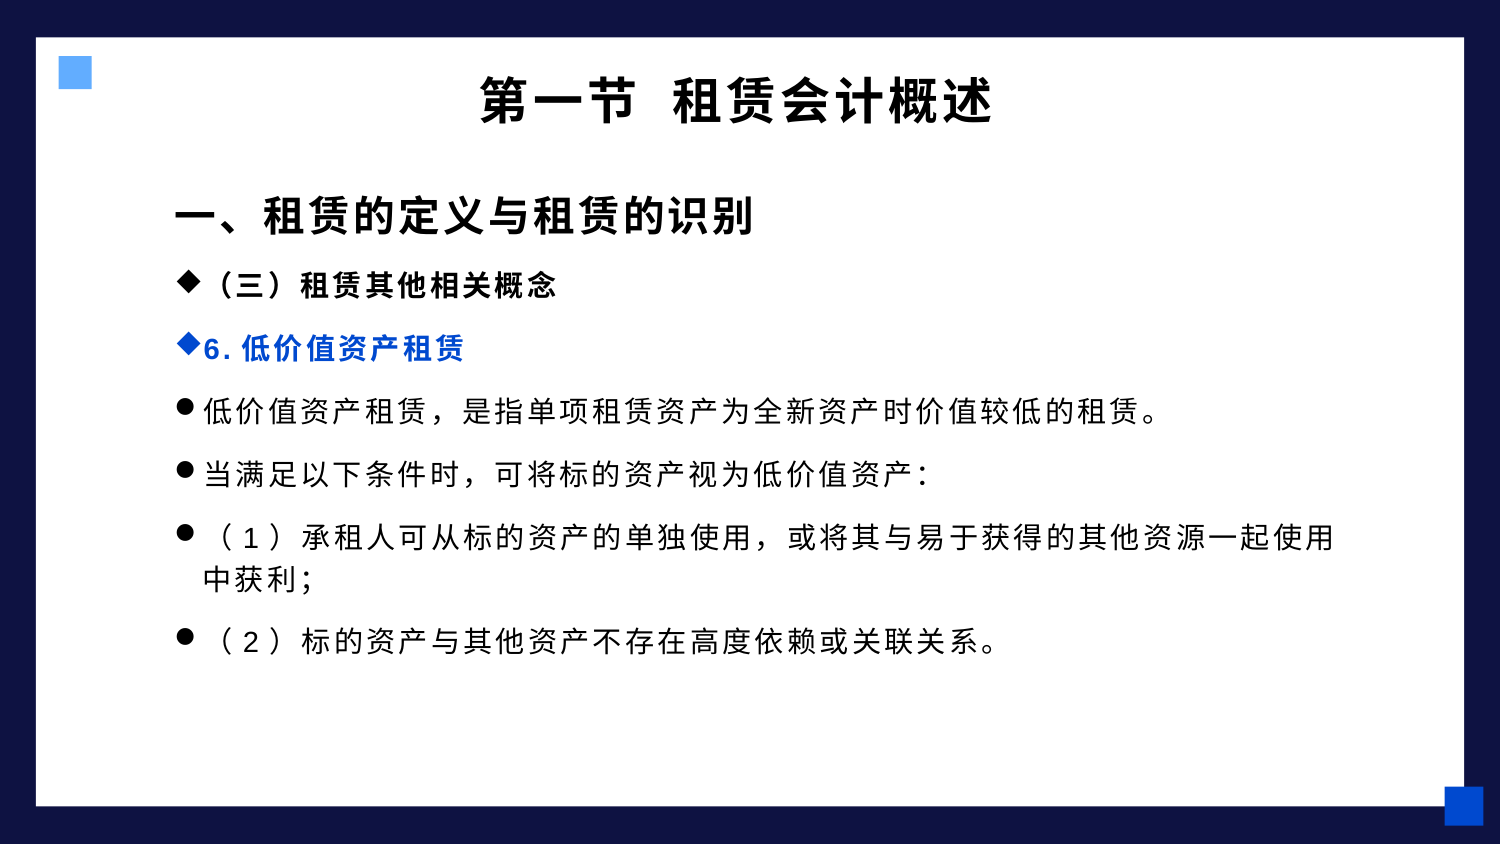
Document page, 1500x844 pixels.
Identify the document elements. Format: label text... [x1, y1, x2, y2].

list 一、租赁的定义与租赁的识别 （三）租赁其他相关概念 6.低价值资产租赁 低价值资产租赁，是指单项租赁资产为全新资产时价值较低的租赁。 当满足以下条件时，可将标的资产视为低价值资产： （1）承租人可从标的资产的单独使用，或将其与易于获得的其他资源一起使用中获利； （2）标的资产与其他资产不存在高度依赖或关联关系。 [157, 179, 1365, 604]
title 第一节 租赁会计概述 [141, 48, 1327, 138]
